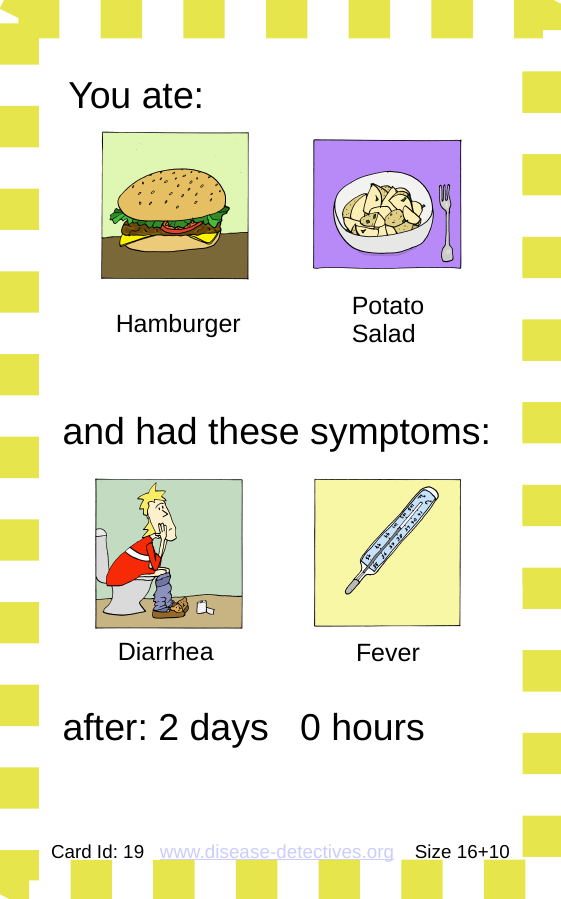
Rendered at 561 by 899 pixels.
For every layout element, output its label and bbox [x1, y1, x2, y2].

picture [94, 478, 243, 629]
picture [313, 478, 462, 628]
picture [100, 131, 249, 280]
picture [313, 139, 462, 270]
text_box [18, 17, 544, 881]
